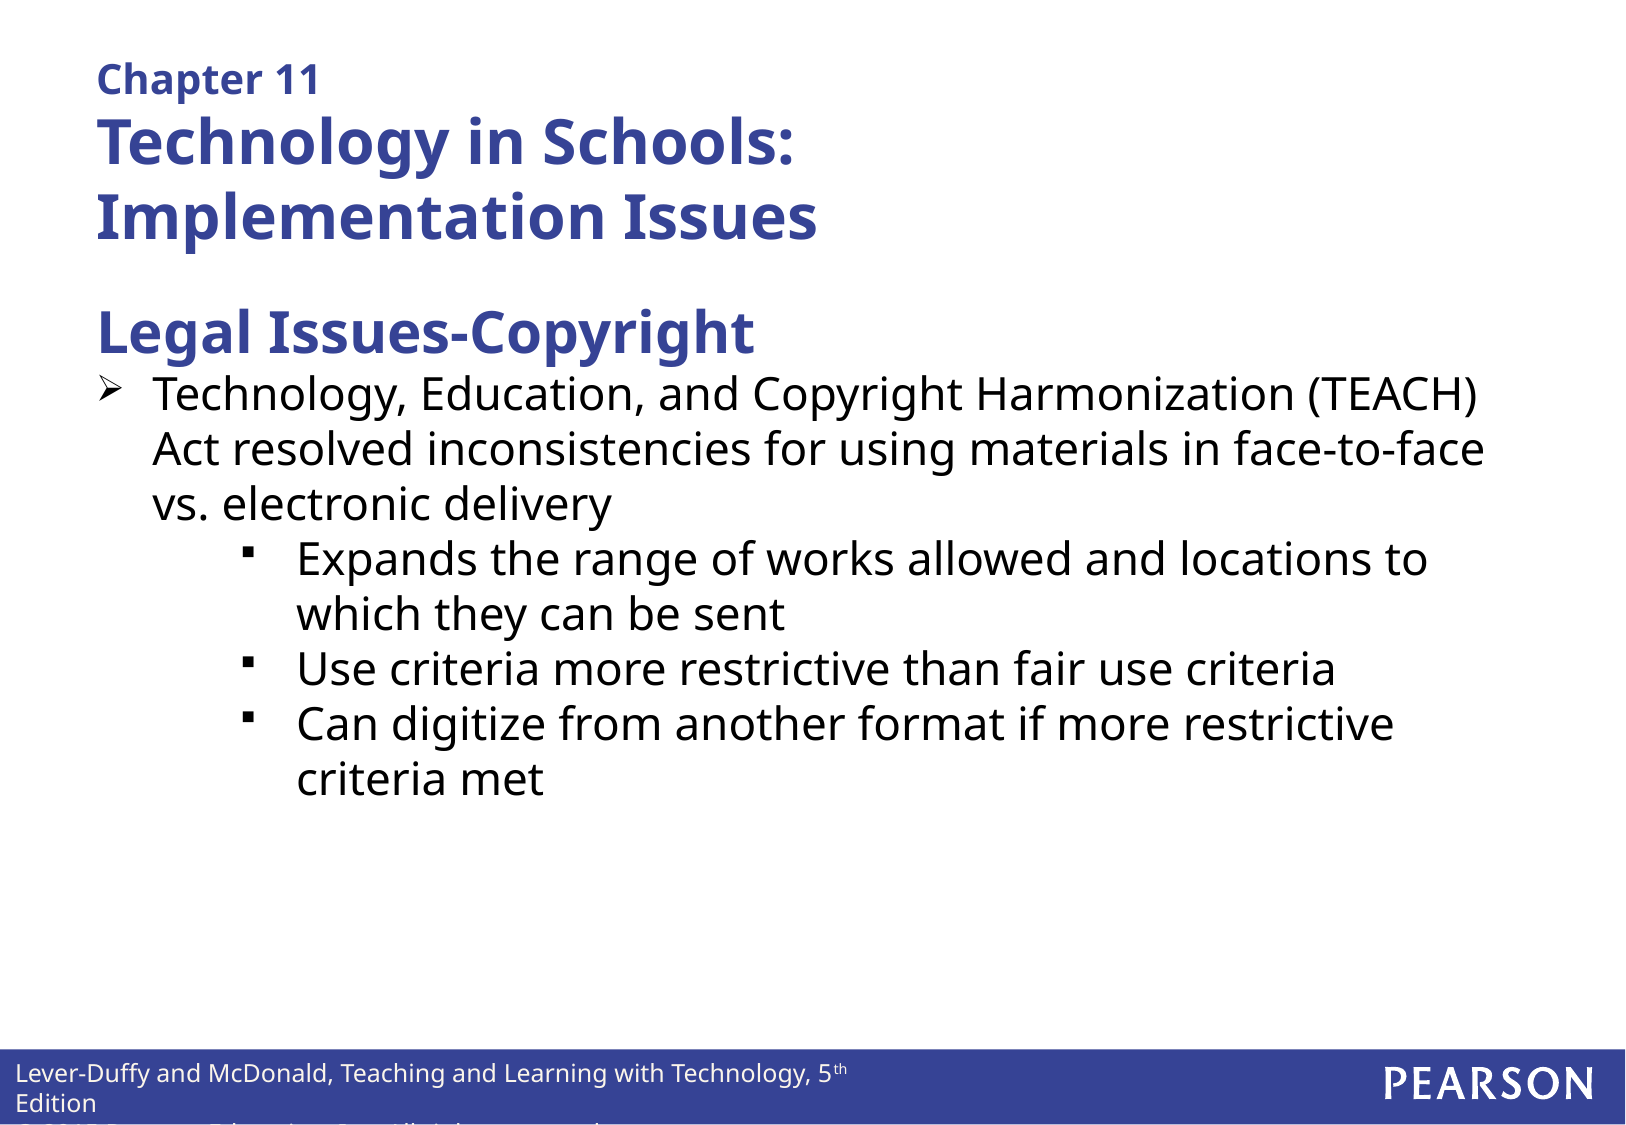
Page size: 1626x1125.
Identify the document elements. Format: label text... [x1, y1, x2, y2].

title Chapter 11 Technology in Schools: Implementation Issues [81, 45, 1544, 233]
list Legal Issues-Copyright Technology, Education, and Copyright Harmonization (TEACH) Act resolved inconsistencies for using materials in face-to-face vs. electronic delivery Expands the range of works allowed and locations to which they can be sent Use criteria more restrictive than fair use criteria Can digitize from another format if more restrictive criteria met [81, 287, 1544, 1005]
